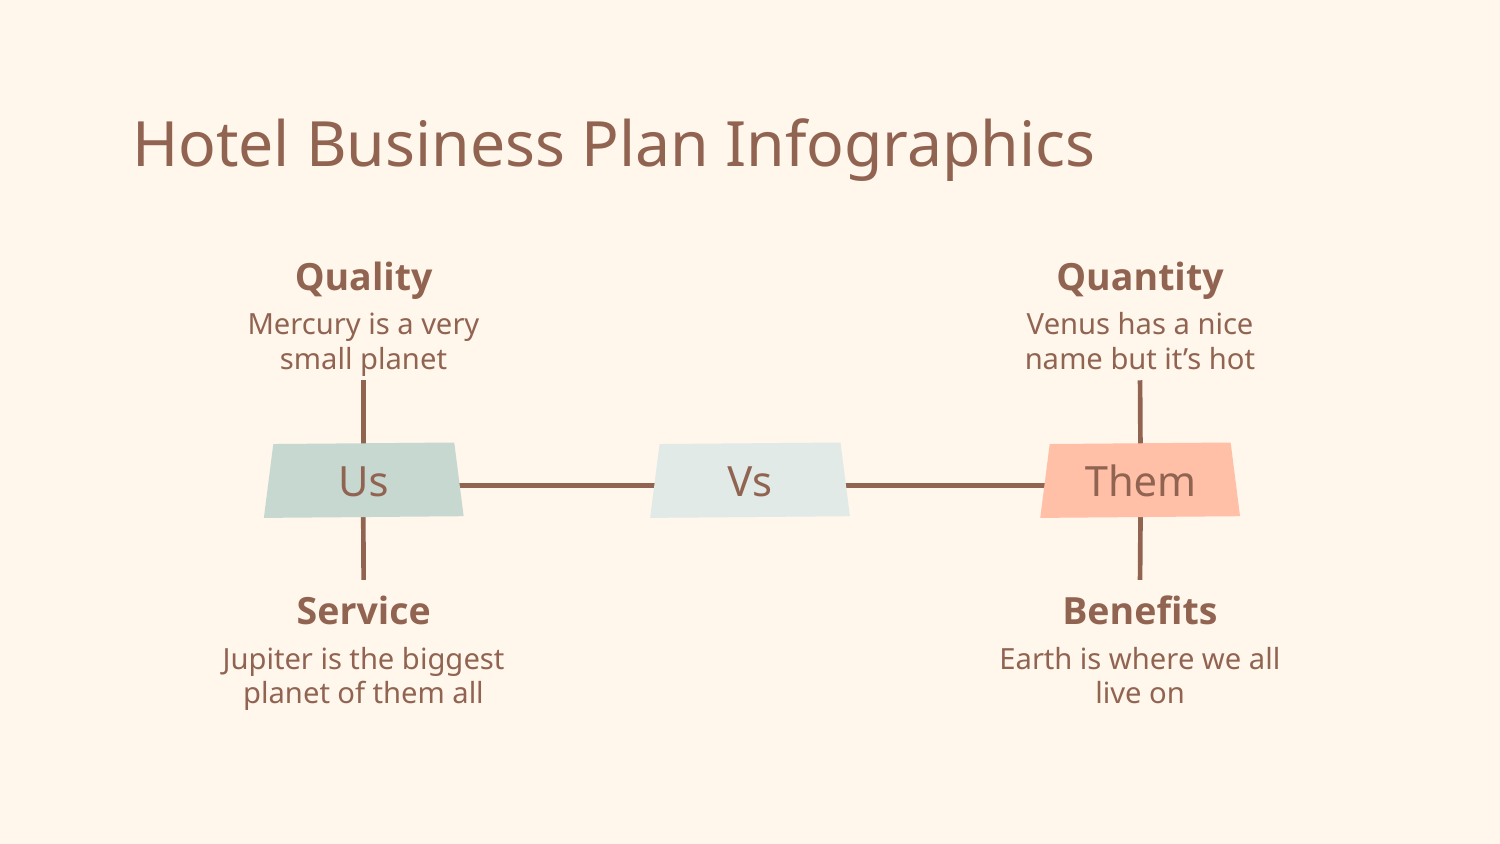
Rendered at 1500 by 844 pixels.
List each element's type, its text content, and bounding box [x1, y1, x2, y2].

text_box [982, 245, 1298, 381]
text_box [1039, 442, 1241, 519]
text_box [263, 442, 464, 519]
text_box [649, 442, 851, 519]
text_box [205, 579, 522, 716]
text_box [982, 579, 1298, 716]
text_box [205, 245, 522, 381]
title Hotel Business Plan Infographics [116, 88, 1383, 183]
